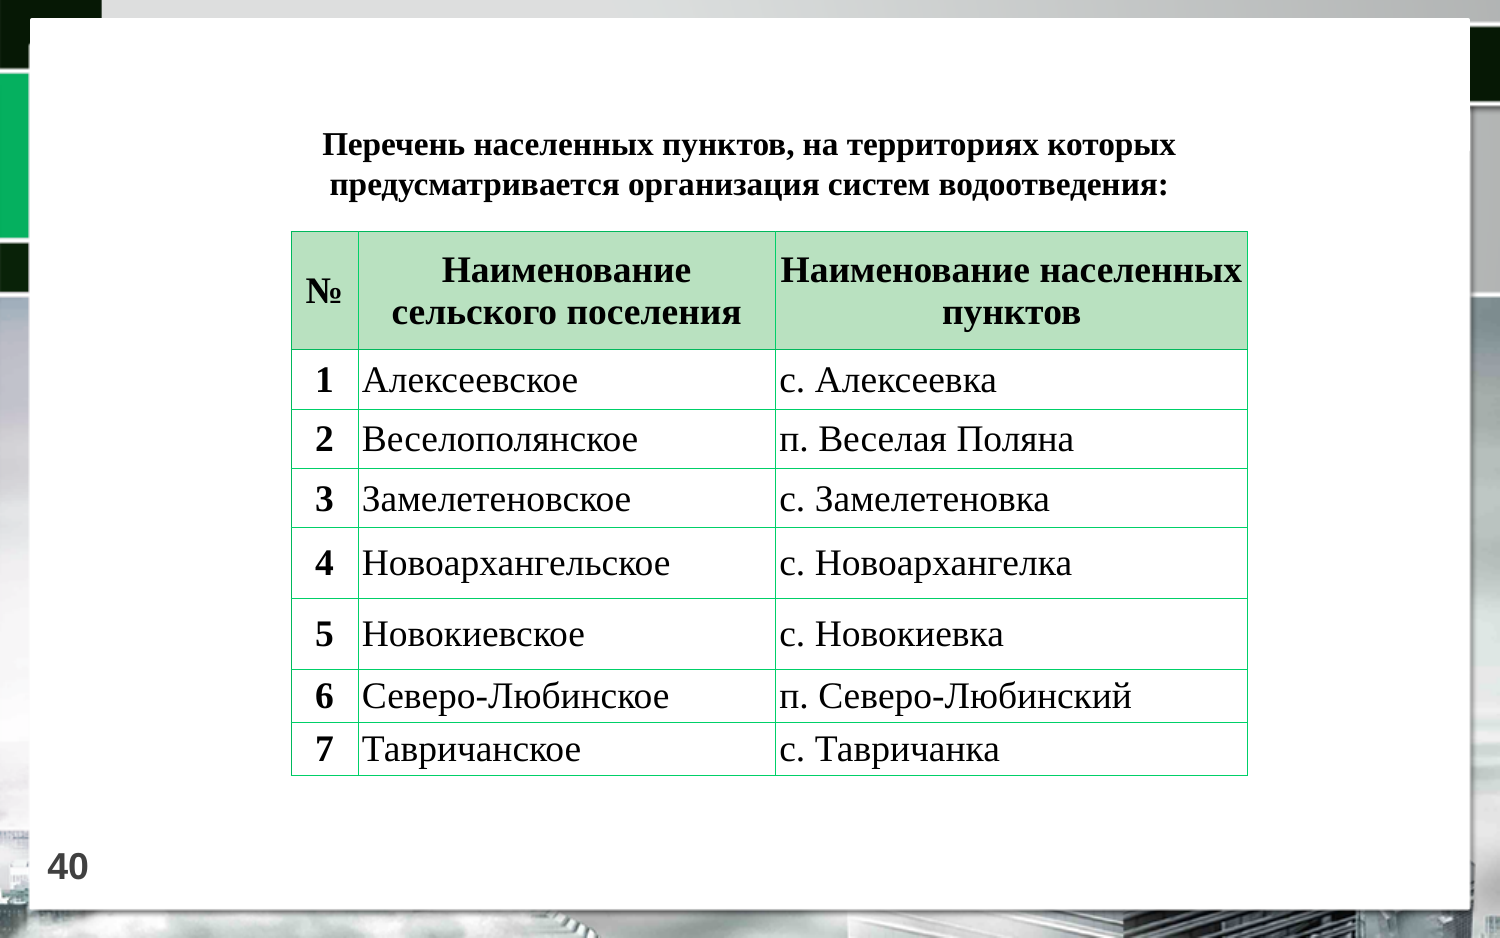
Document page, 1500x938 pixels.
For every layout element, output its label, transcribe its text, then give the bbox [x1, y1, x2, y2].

table_header № [292, 232, 358, 349]
table_cell 7 [292, 723, 358, 775]
text_box [30, 18, 1470, 152]
table_cell 5 [292, 599, 358, 669]
table_cell п. Веселая Поляна [776, 410, 1247, 468]
table_cell 4 [292, 528, 358, 598]
table_cell Веселополянское [359, 410, 775, 468]
text_box Перечень населенных пунктов, на территориях которых предусматривается организация систем водоотведения: [247, 114, 1252, 249]
table_cell Новоархангельское [359, 528, 775, 598]
table_cell 3 [292, 469, 358, 527]
table_cell с. Новоархангелка [776, 528, 1247, 598]
table_header Наименование сельского поселения [359, 232, 775, 349]
table_cell с. Тавричанка [776, 723, 1247, 775]
table_cell 6 [292, 670, 358, 722]
picture [0, 0, 1500, 938]
table_cell с. Замелетеновка [776, 469, 1247, 527]
table_cell с. Новокиевка [776, 599, 1247, 669]
table_cell п. Северо-Любинский [776, 670, 1247, 722]
table_cell Замелетеновское [359, 469, 775, 527]
text_box 40 [32, 834, 104, 895]
table_cell Алексеевское [359, 350, 775, 409]
table_cell 2 [292, 410, 358, 468]
table_cell 1 [292, 350, 358, 409]
table_cell с. Алексеевка [776, 350, 1247, 409]
table_header Наименование населенных пунктов [776, 232, 1247, 349]
table_cell Северо-Любинское [359, 670, 775, 722]
table_cell Тавричанское [359, 723, 775, 775]
table_cell Новокиевское [359, 599, 775, 669]
